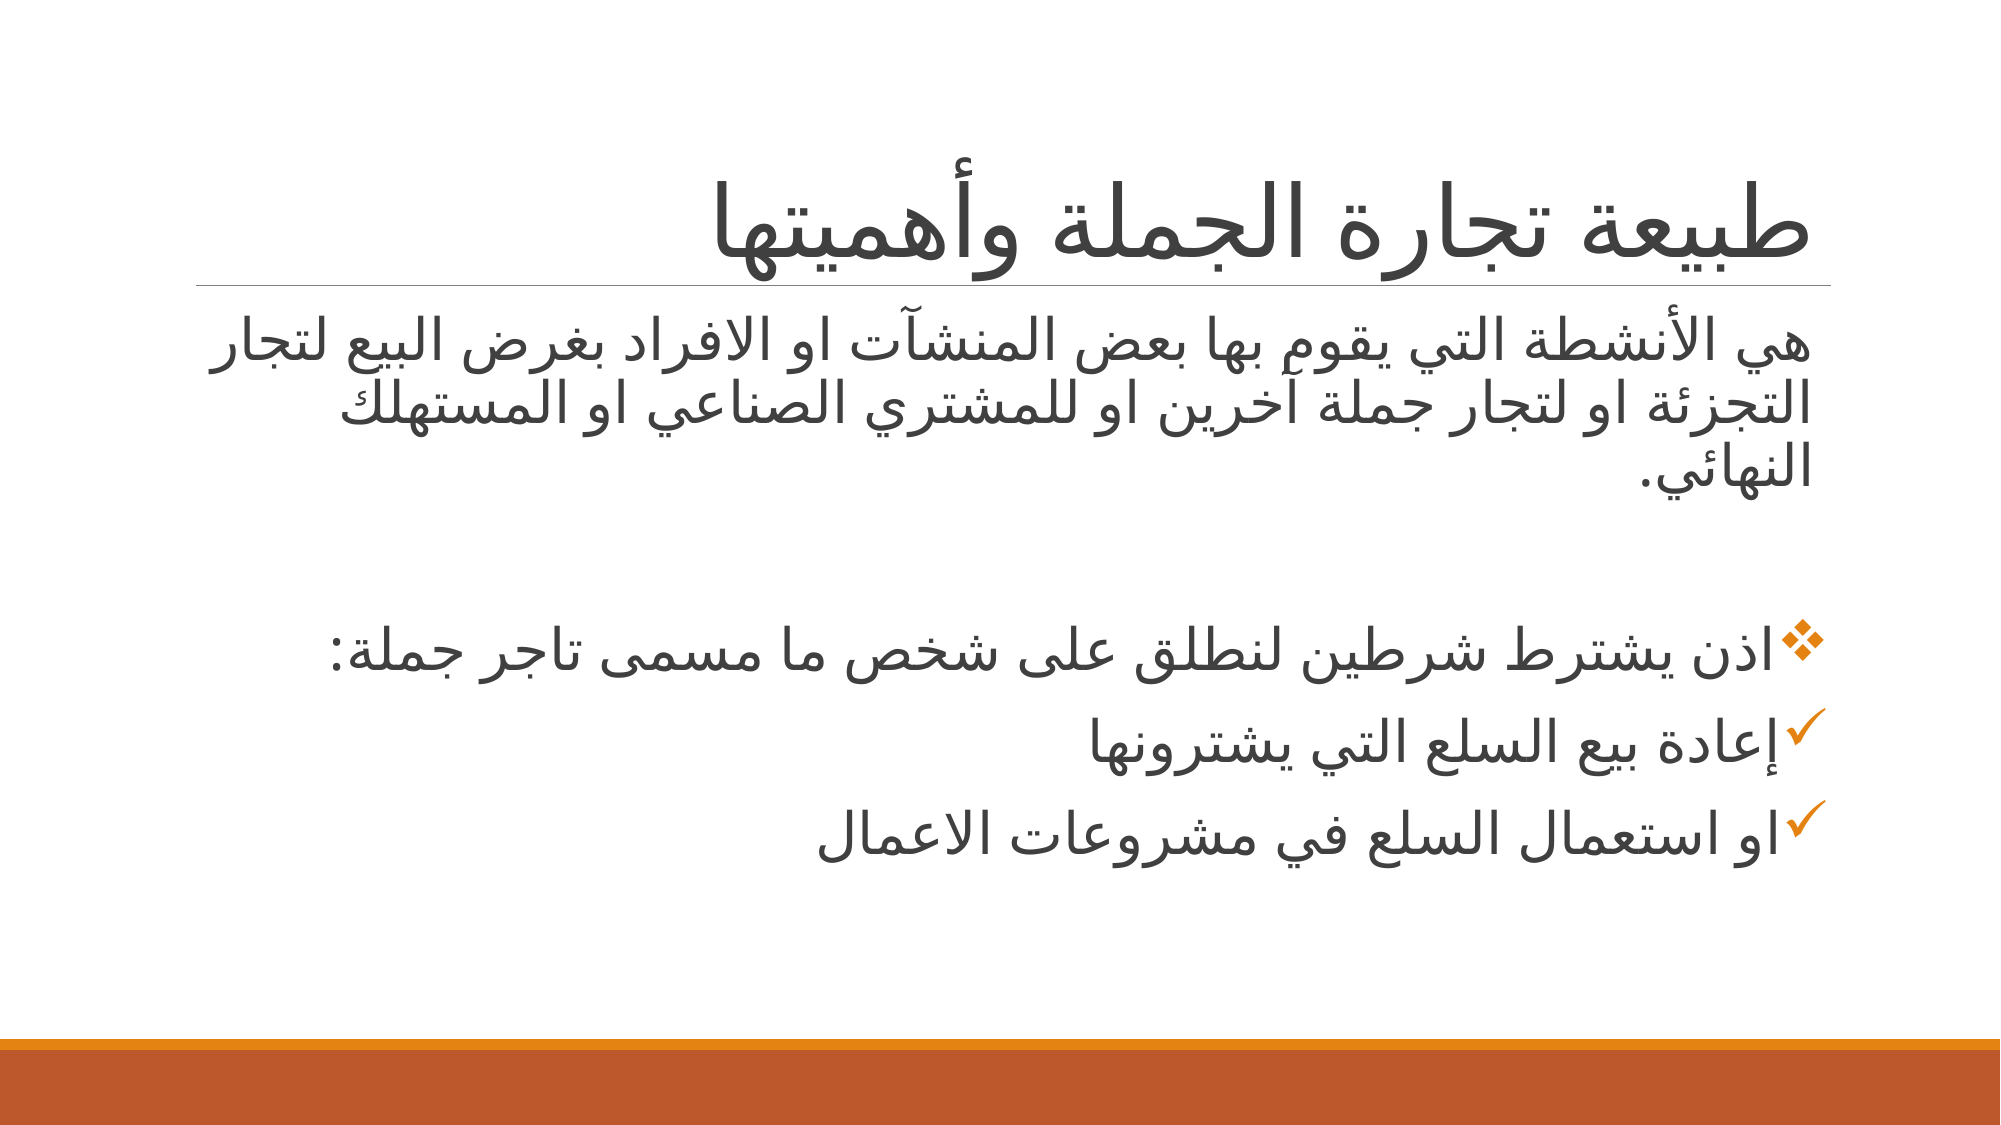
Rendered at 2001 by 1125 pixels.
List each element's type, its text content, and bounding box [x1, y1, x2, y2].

list هي الأنشطة التي يقوم بها بعض المنشآت او الافراد بغرض البيع لتجار التجزئة او لتجار جملة آخرين او للمشتري الصناعي او المستهلك النهائي. اذن يشترط شرطين لنطلق على شخص ما مسمى تاجر جملة: إعادة بيع السلع التي يشترونها او استعمال السلع في مشروعات الاعمال [180, 302, 1830, 963]
title طبيعة تجارة الجملة وأهميتها [180, 47, 1830, 285]
